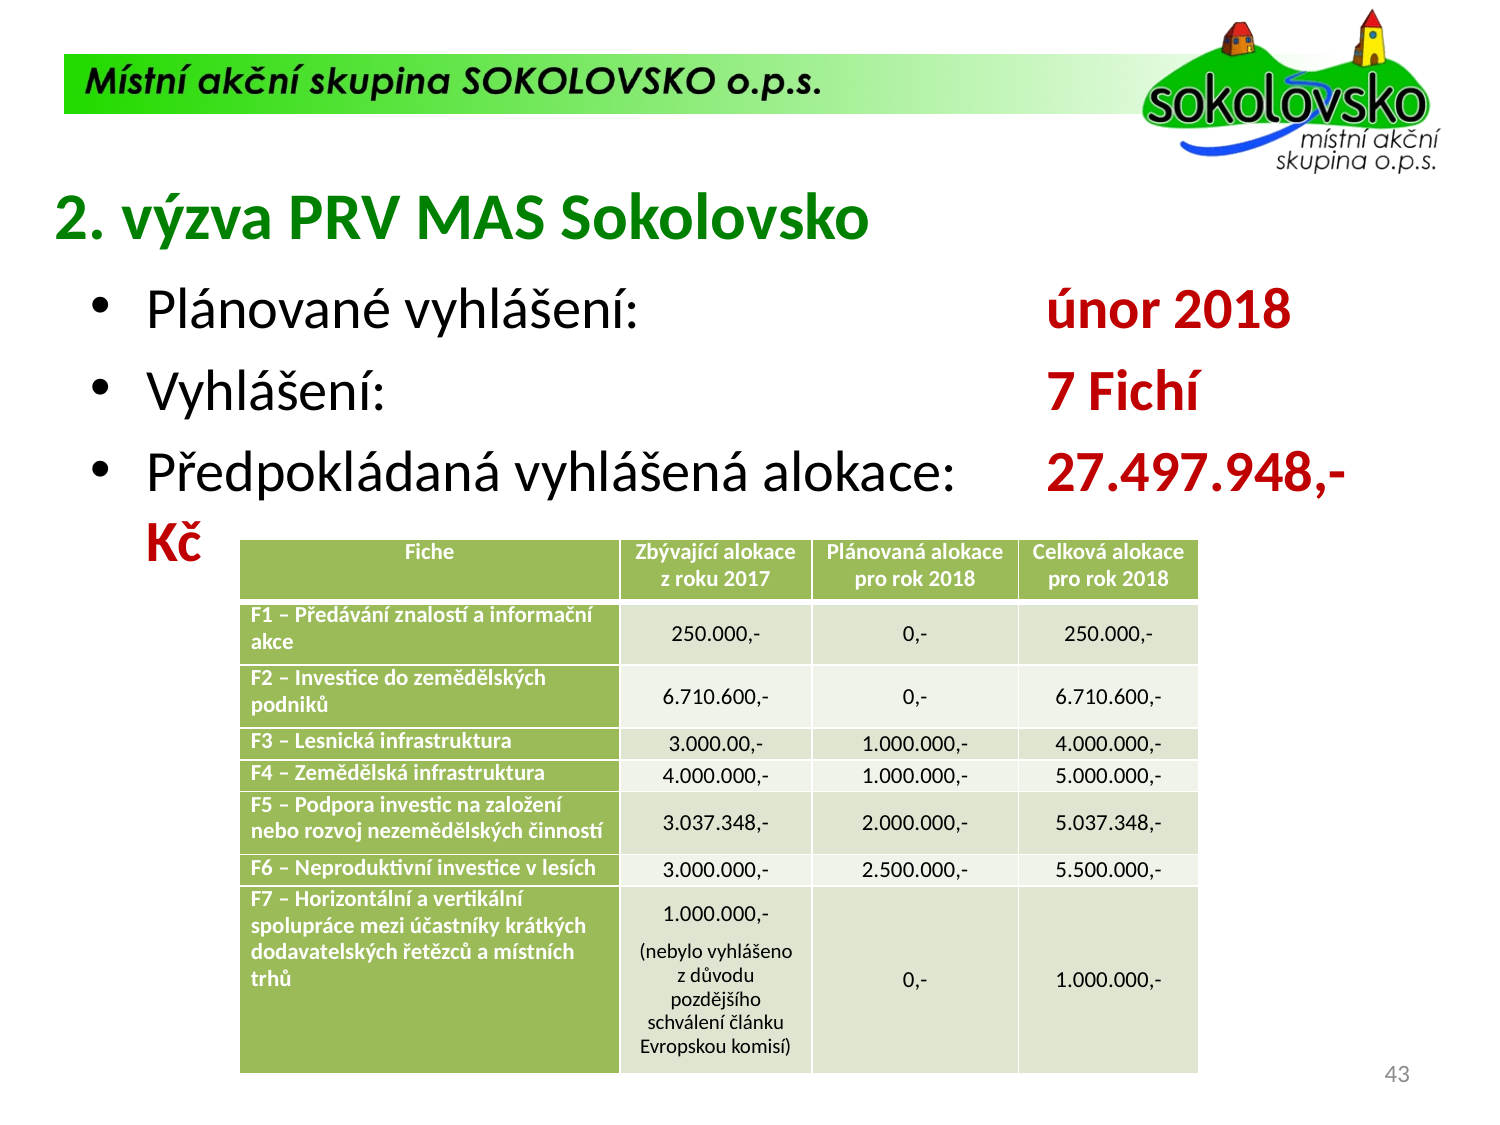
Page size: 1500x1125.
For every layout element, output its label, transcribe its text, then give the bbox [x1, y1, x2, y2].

table_cell F4 – Zemědělská infrastruktura [240, 761, 619, 791]
picture [64, 0, 1455, 197]
table_cell 0,- [813, 605, 1018, 664]
table_header Fiche [240, 540, 619, 599]
table_cell 1.000.000,- [813, 761, 1018, 791]
table_cell F3 – Lesnická infrastruktura [240, 729, 619, 759]
table_cell 1.000.000,- [1019, 887, 1198, 1073]
table_cell 0,- [813, 666, 1018, 727]
table_cell 6.710.600,- [1019, 666, 1198, 727]
table_cell 3.000.00,- [621, 729, 811, 759]
table_cell 5.500.000,- [1019, 855, 1198, 885]
slide_number 43 [1074, 1042, 1425, 1103]
table_header Celková alokace pro rok 2018 [1019, 540, 1198, 599]
table_cell 250.000,- [1019, 605, 1198, 664]
table_cell 1.000.000,- (nebylo vyhlášeno z důvodu pozdějšího schválení článku Evropskou komisí) [621, 887, 811, 1073]
table_header Plánovaná alokace pro rok 2018 [813, 540, 1018, 599]
table_cell F7 – Horizontální a vertikální spolupráce mezi účastníky krátkých dodavatelských řetězců a místních trhů [240, 887, 619, 1073]
table_cell F5 – Podpora investic na založení nebo rozvoj nezemědělských činností [240, 792, 619, 854]
table_cell 2.500.000,- [813, 855, 1018, 885]
table_header Zbývající alokace z roku 2017 [621, 540, 811, 599]
list Plánované vyhlášení: únor 2018 Vyhlášení: 7 Fichí Předpokládaná vyhlášená alokace: 27.497.948,- Kč [75, 262, 1425, 1005]
table_cell 2.000.000,- [813, 792, 1018, 854]
table_cell F1 – Předávání znalostí a informační akce [240, 605, 619, 664]
table_cell 5.000.000,- [1019, 761, 1198, 791]
table_cell 5.037.348,- [1019, 792, 1198, 854]
table_cell 3.000.000,- [621, 855, 811, 885]
table_cell 1.000.000,- [813, 729, 1018, 759]
table_cell 250.000,- [621, 605, 811, 664]
table_cell 6.710.600,- [621, 666, 811, 727]
table_cell F6 – Neproduktivní investice v lesích [240, 855, 619, 885]
table_cell F2 – Investice do zemědělských podniků [240, 666, 619, 727]
table_cell 4.000.000,- [621, 761, 811, 791]
text_box 2. výzva PRV MAS Sokolovsko [40, 165, 1460, 261]
table_cell 0,- [813, 887, 1018, 1073]
table_cell 4.000.000,- [1019, 729, 1198, 759]
table_cell 3.037.348,- [621, 792, 811, 854]
